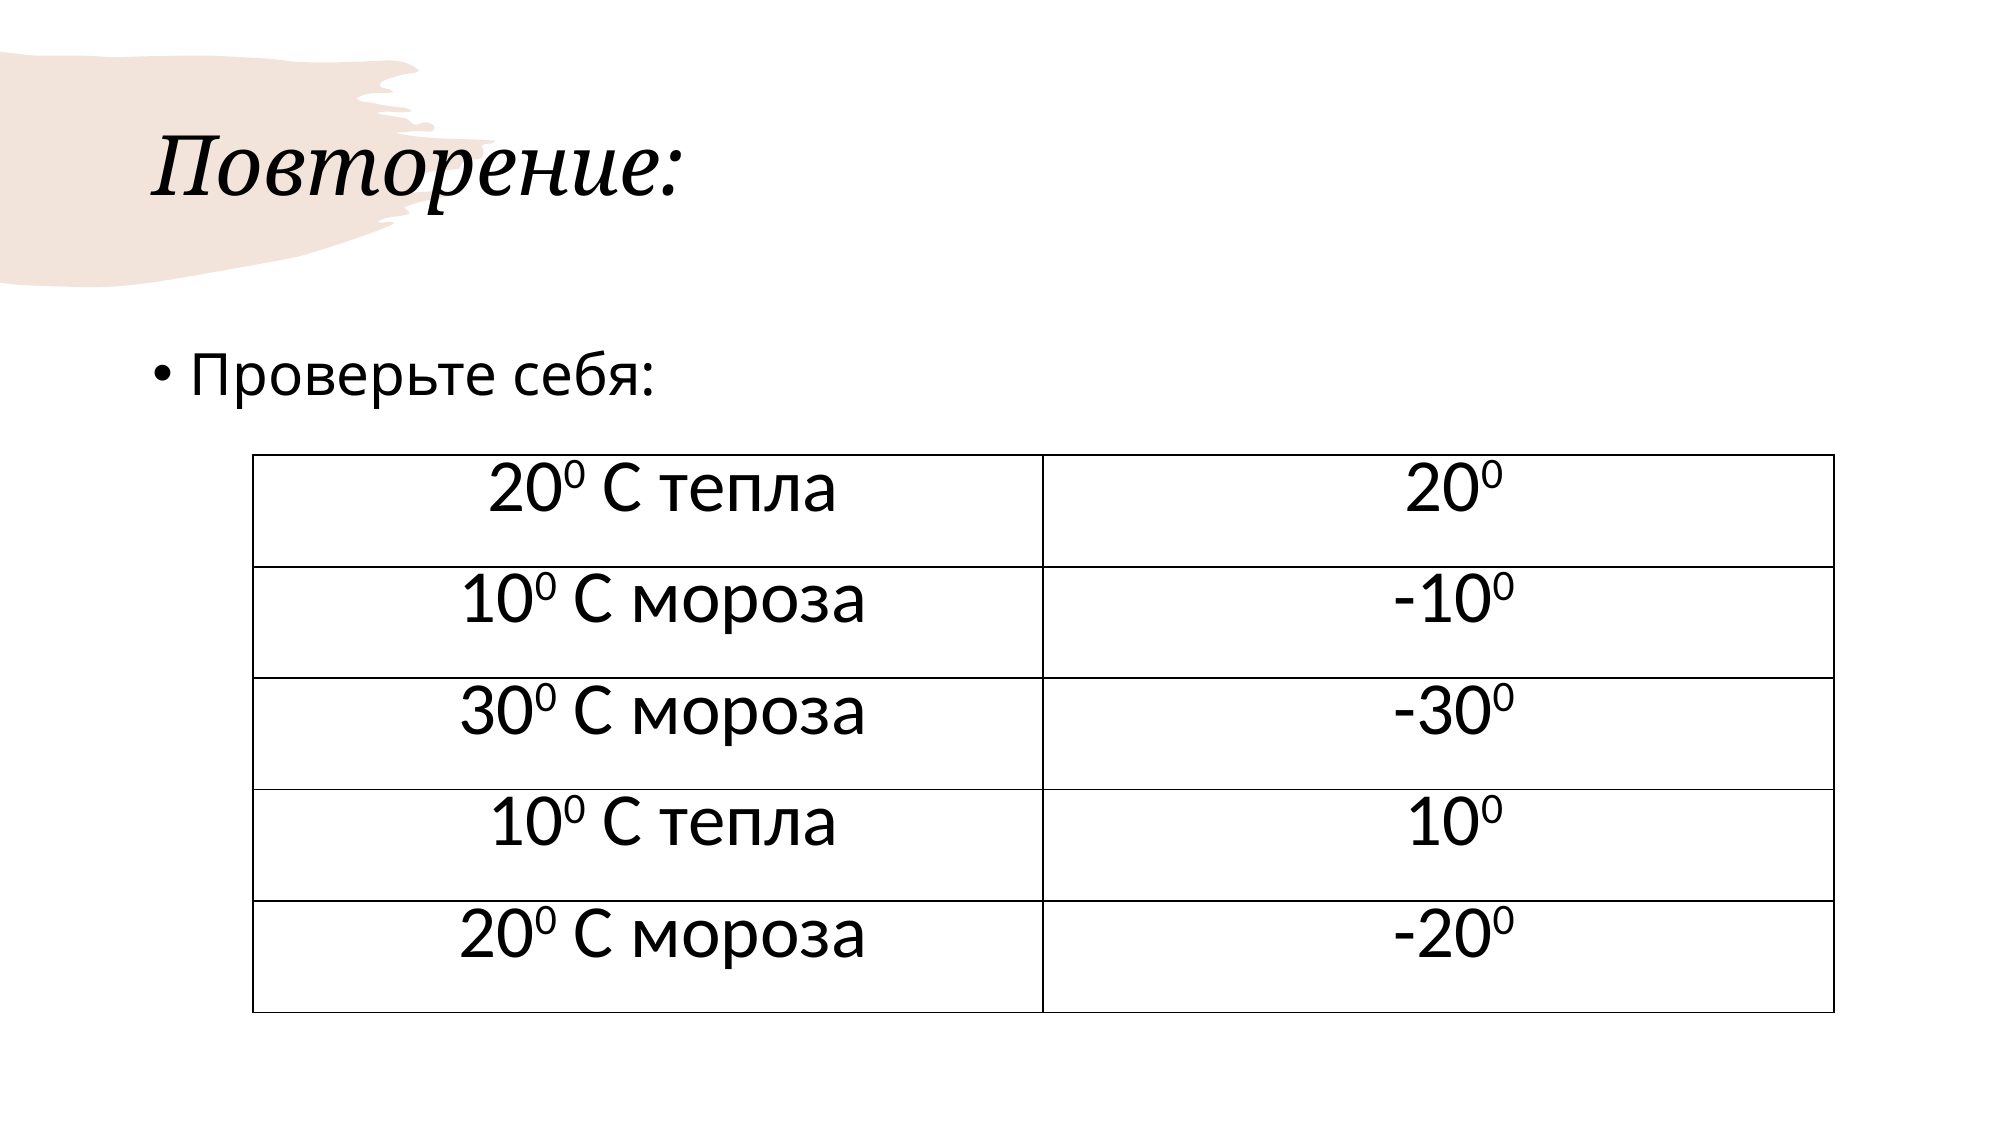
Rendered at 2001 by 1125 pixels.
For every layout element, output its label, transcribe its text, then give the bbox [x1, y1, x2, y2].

table_header 200 [1044, 456, 1833, 566]
table_cell 100 С мороза [254, 568, 1042, 677]
table_cell -300 [1044, 679, 1833, 789]
table_cell -200 [1044, 902, 1833, 1012]
table_cell 300 С мороза [254, 679, 1042, 789]
table_cell 100 [1044, 790, 1833, 900]
list Проверьте себя: [137, 329, 1863, 1013]
table_cell 200 С мороза [254, 902, 1042, 1012]
table_cell -100 [1044, 568, 1833, 677]
title Повторение: [137, 59, 1863, 278]
table_cell 100 С тепла [254, 790, 1042, 900]
table_header 200 С тепла [254, 456, 1042, 566]
